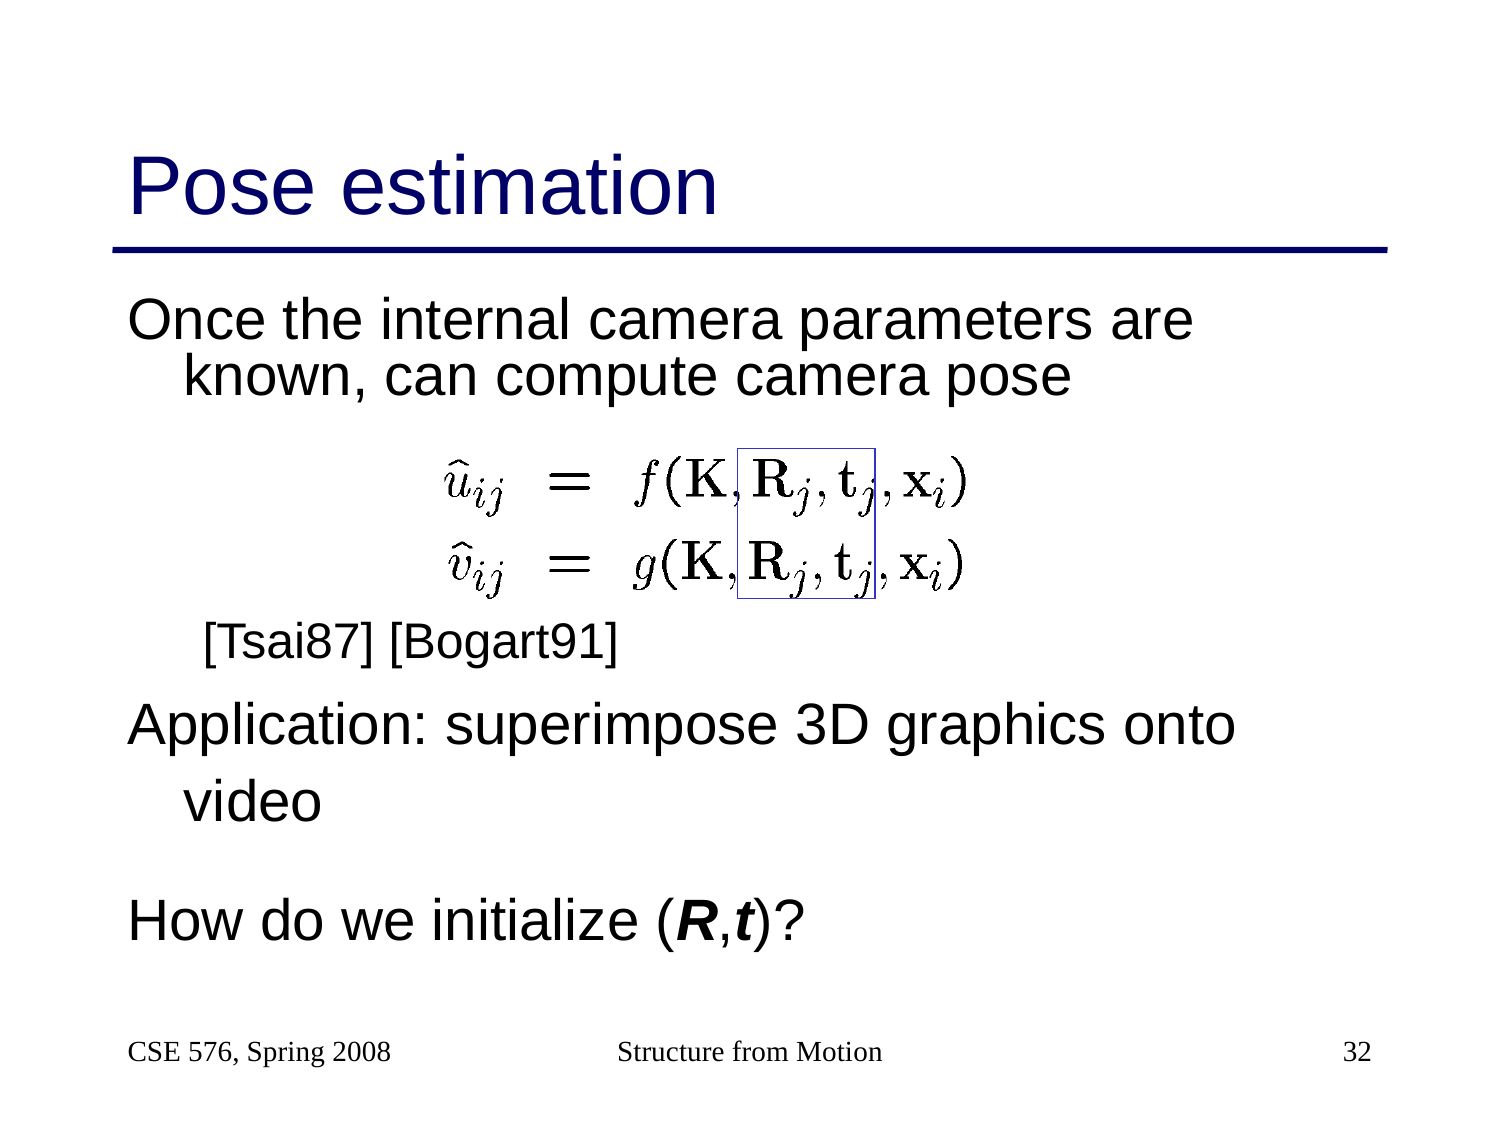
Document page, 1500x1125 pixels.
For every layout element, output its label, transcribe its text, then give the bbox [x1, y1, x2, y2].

title Pose estimation [112, 99, 1388, 263]
text_box [737, 448, 875, 453]
slide_number CSE 576, Spring 2008 [112, 1025, 425, 1100]
slide_number 32 [1074, 1025, 1388, 1100]
footer Structure from Motion [450, 1025, 1050, 1100]
list Once the internal camera parameters are known, can compute camera pose [Tsai87] [Bogart91] Application: superimpose 3D graphics onto video How do we initialize (R,t)? [112, 287, 1388, 1000]
picture [442, 455, 967, 601]
